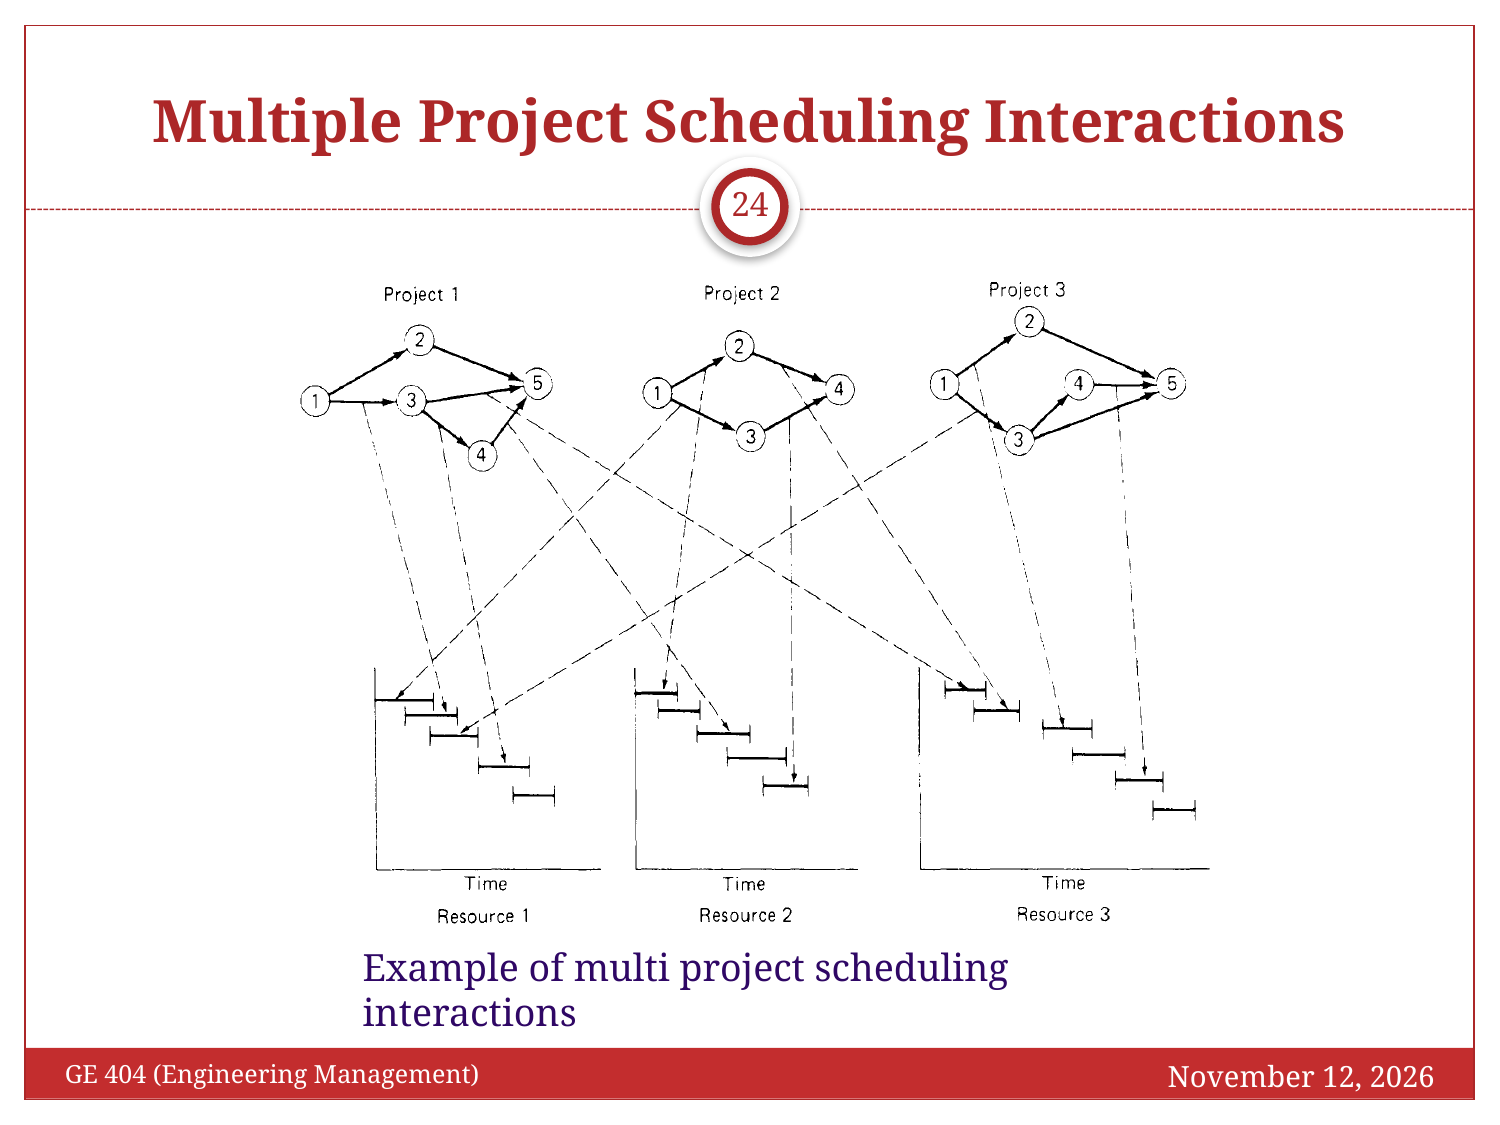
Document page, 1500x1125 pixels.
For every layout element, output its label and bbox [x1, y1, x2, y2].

footer [50, 1051, 638, 1112]
slide_number [712, 169, 788, 243]
title [49, 37, 1450, 162]
picture [287, 270, 1231, 933]
slide_number [950, 1050, 1450, 1111]
text_box [347, 936, 1199, 1042]
